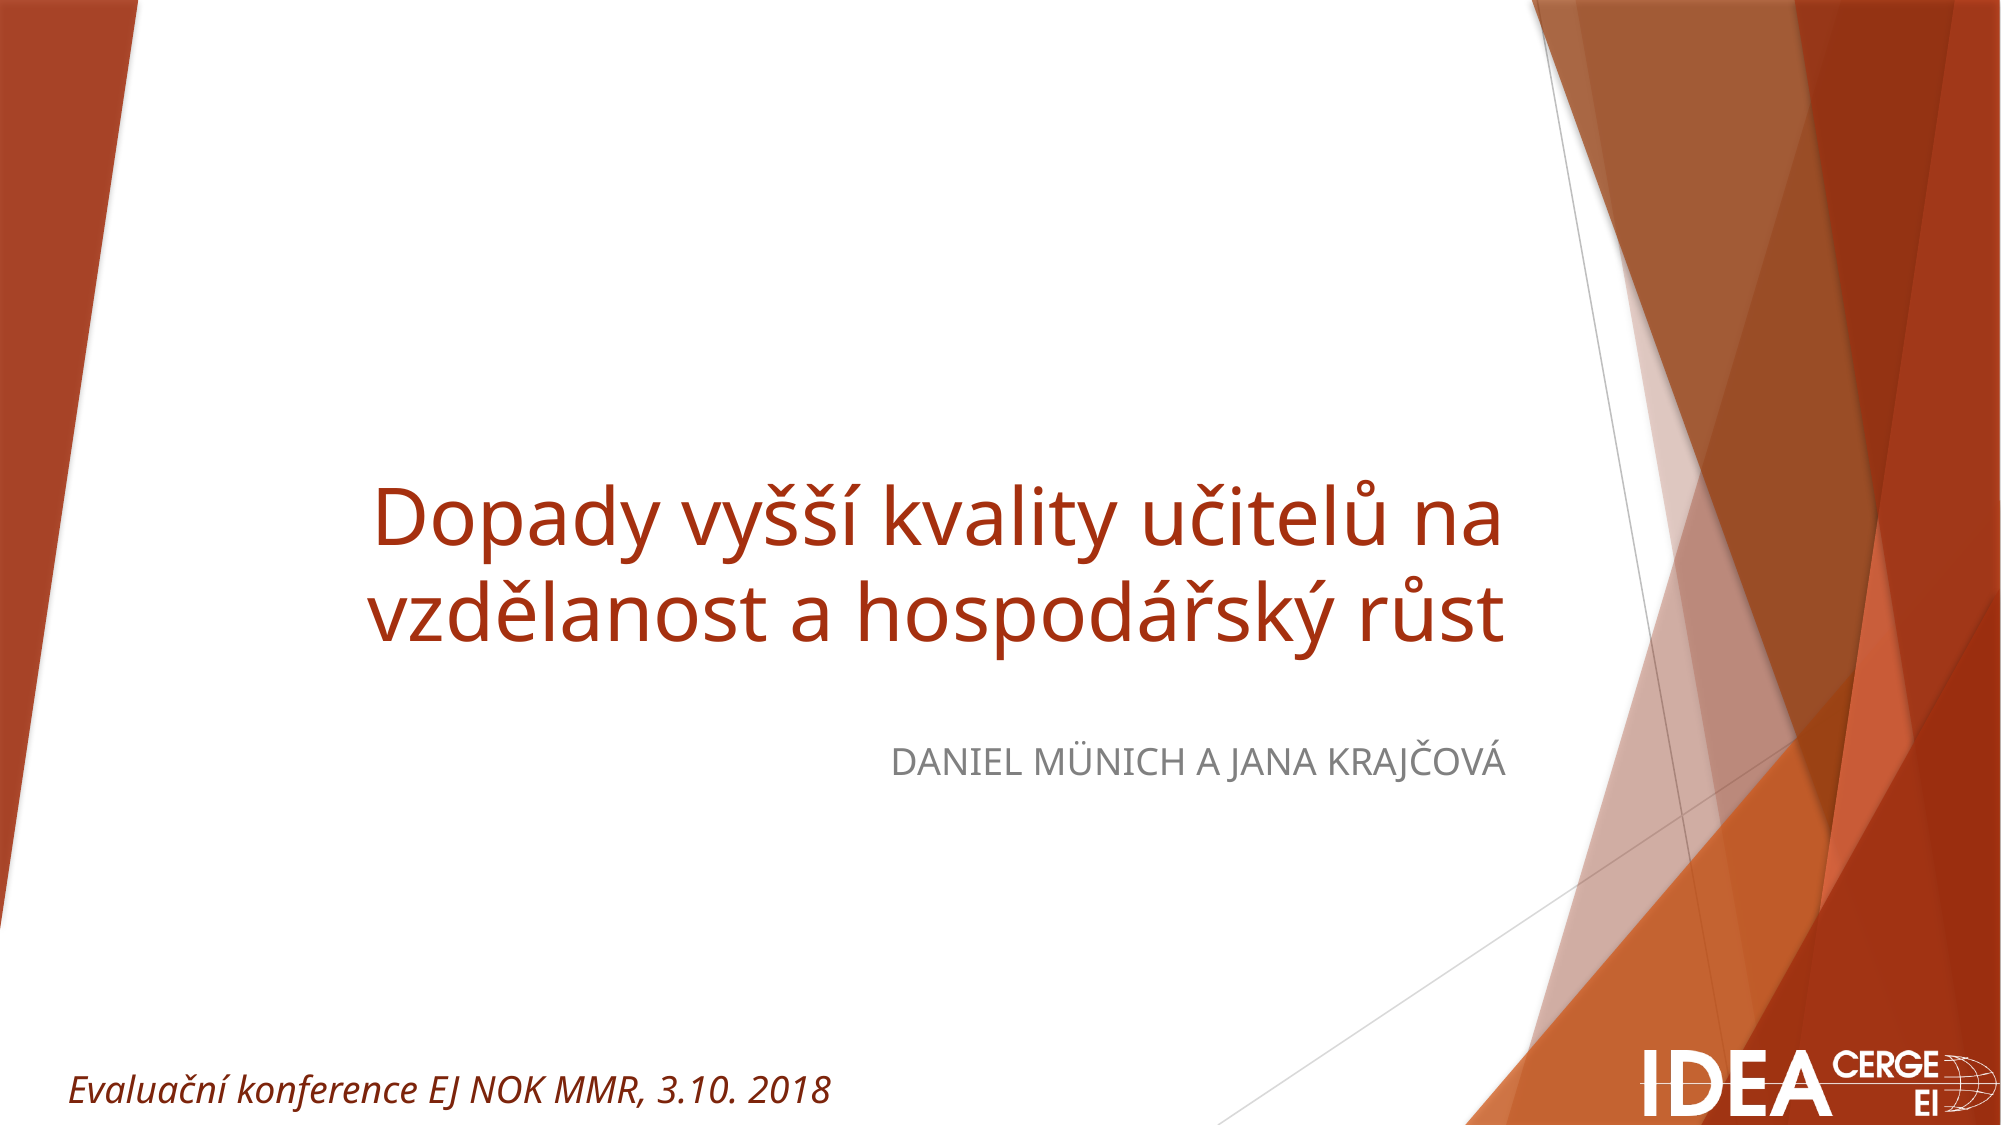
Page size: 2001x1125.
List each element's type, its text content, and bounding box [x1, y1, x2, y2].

picture [1640, 1050, 2000, 1117]
title Dopady vyšší kvality učitelů na vzdělanost a hospodářský růst [247, 394, 1522, 664]
subtitle DANIEL MÜNICH A JANA KRAJČOVÁ [247, 664, 1522, 845]
text_box Evaluační konference EJ NOK MMR, 3.10. 2018 [53, 1059, 1483, 1119]
